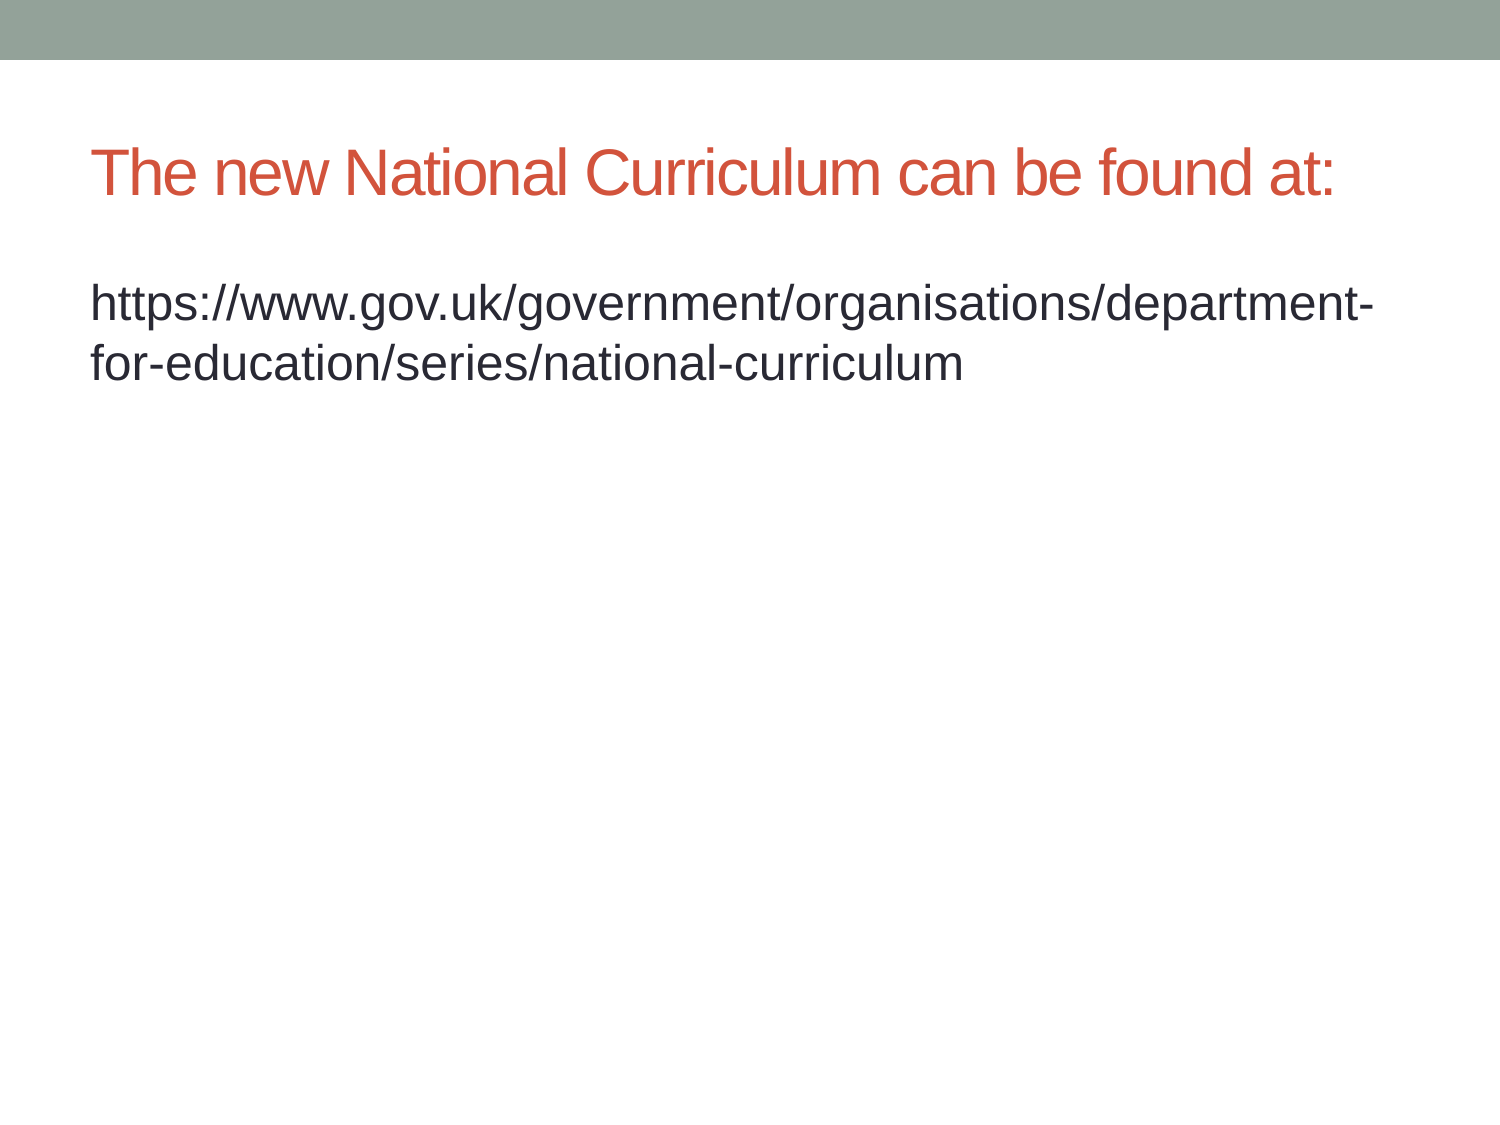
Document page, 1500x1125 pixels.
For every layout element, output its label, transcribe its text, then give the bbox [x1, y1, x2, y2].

list https://www.gov.uk/government/organisations/department-for-education/series/national-curriculum [75, 262, 1425, 1063]
title The new National Curriculum can be found at: [75, 87, 1425, 250]
